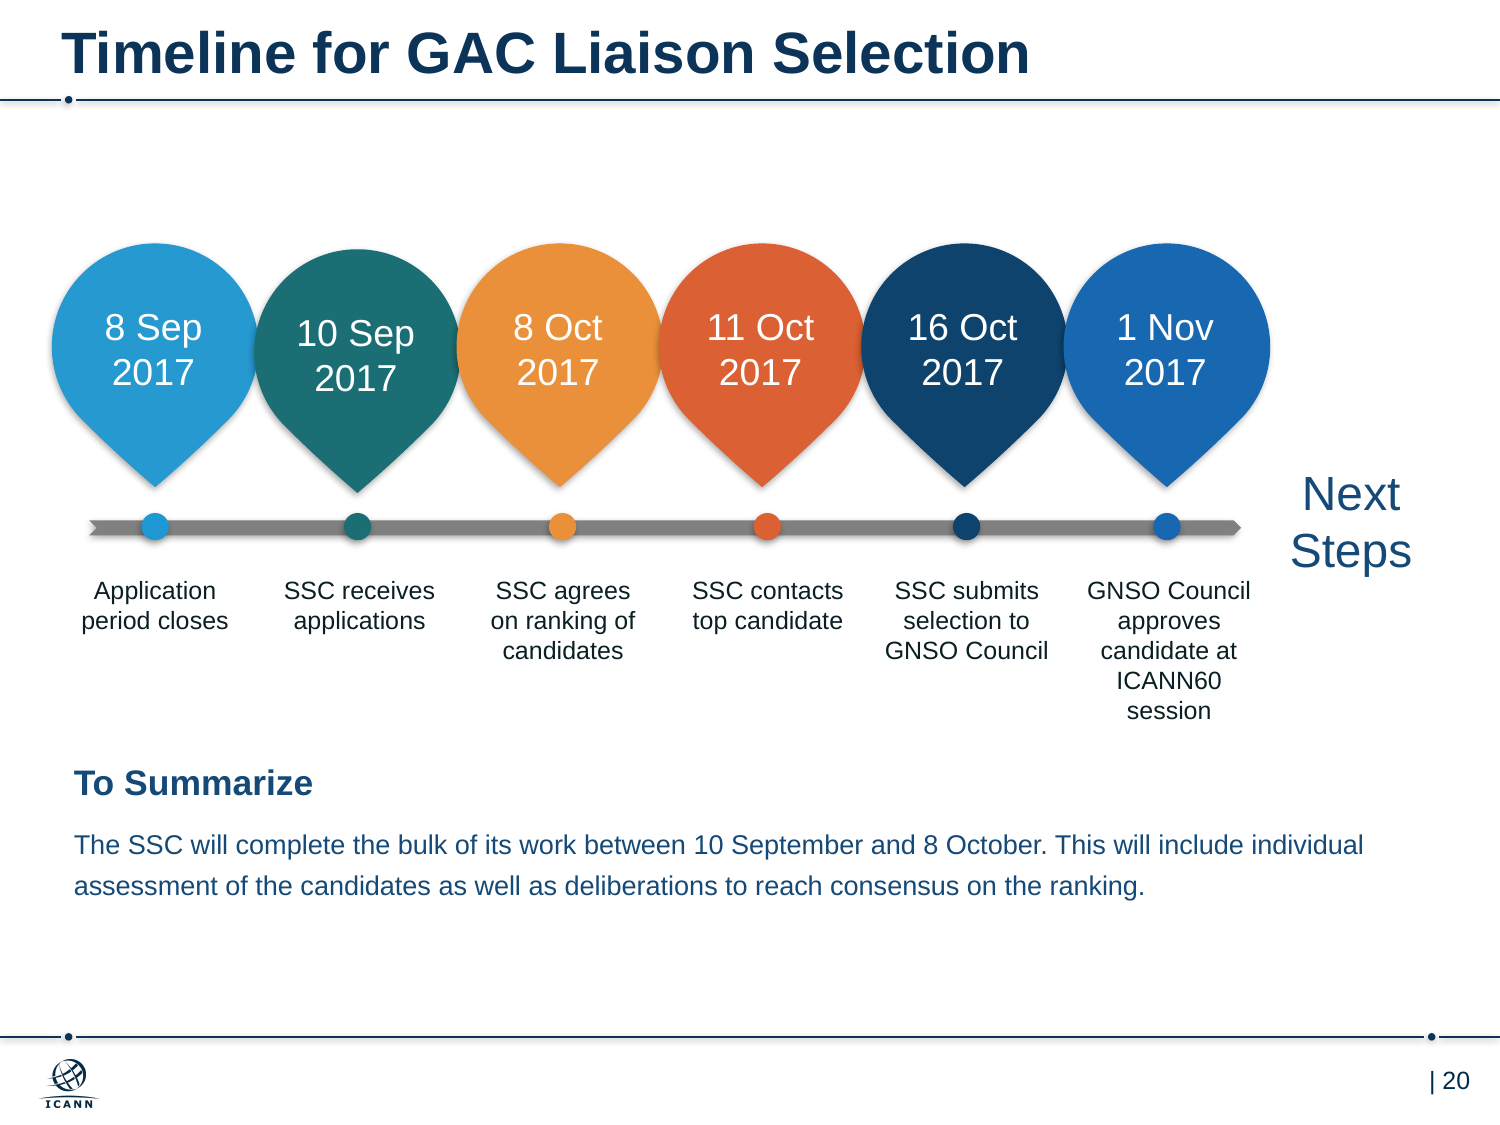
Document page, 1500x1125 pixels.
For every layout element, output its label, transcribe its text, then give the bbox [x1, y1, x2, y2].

text_box [752, 512, 782, 541]
text_box Application period closes [57, 567, 253, 642]
text_box [466, 519, 547, 537]
picture [38, 1059, 100, 1108]
text_box Next Steps [1245, 455, 1457, 585]
text_box [140, 512, 170, 541]
text_box [981, 519, 1150, 537]
text_box [1181, 519, 1242, 537]
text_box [861, 243, 1061, 451]
text_box [952, 512, 982, 541]
text_box [1152, 512, 1182, 541]
text_box [579, 519, 751, 537]
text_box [658, 243, 858, 451]
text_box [51, 243, 259, 451]
text_box GNSO Council approves candidate at ICANN60 session [1071, 567, 1267, 732]
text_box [456, 243, 656, 451]
text_box To Summarize [58, 753, 1237, 810]
text_box The SSC will complete the bulk of its work between 10 September and 8 October. This will include individual assessment of the candidates as well as deliberations to reach consensus on the ranking. [59, 810, 1389, 909]
text_box [88, 519, 139, 537]
text_box SSC receives applications [262, 567, 458, 642]
text_box SSC submits selection to GNSO Council [869, 567, 1065, 672]
text_box [170, 519, 248, 537]
text_box SSC agrees on ranking of candidates [465, 567, 661, 672]
title Timeline for GAC Liaison Selection [61, 7, 1376, 82]
text_box [548, 512, 577, 541]
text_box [253, 248, 462, 541]
text_box SSC contacts top candidate [670, 567, 866, 642]
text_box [1063, 243, 1271, 451]
text_box [782, 519, 950, 537]
